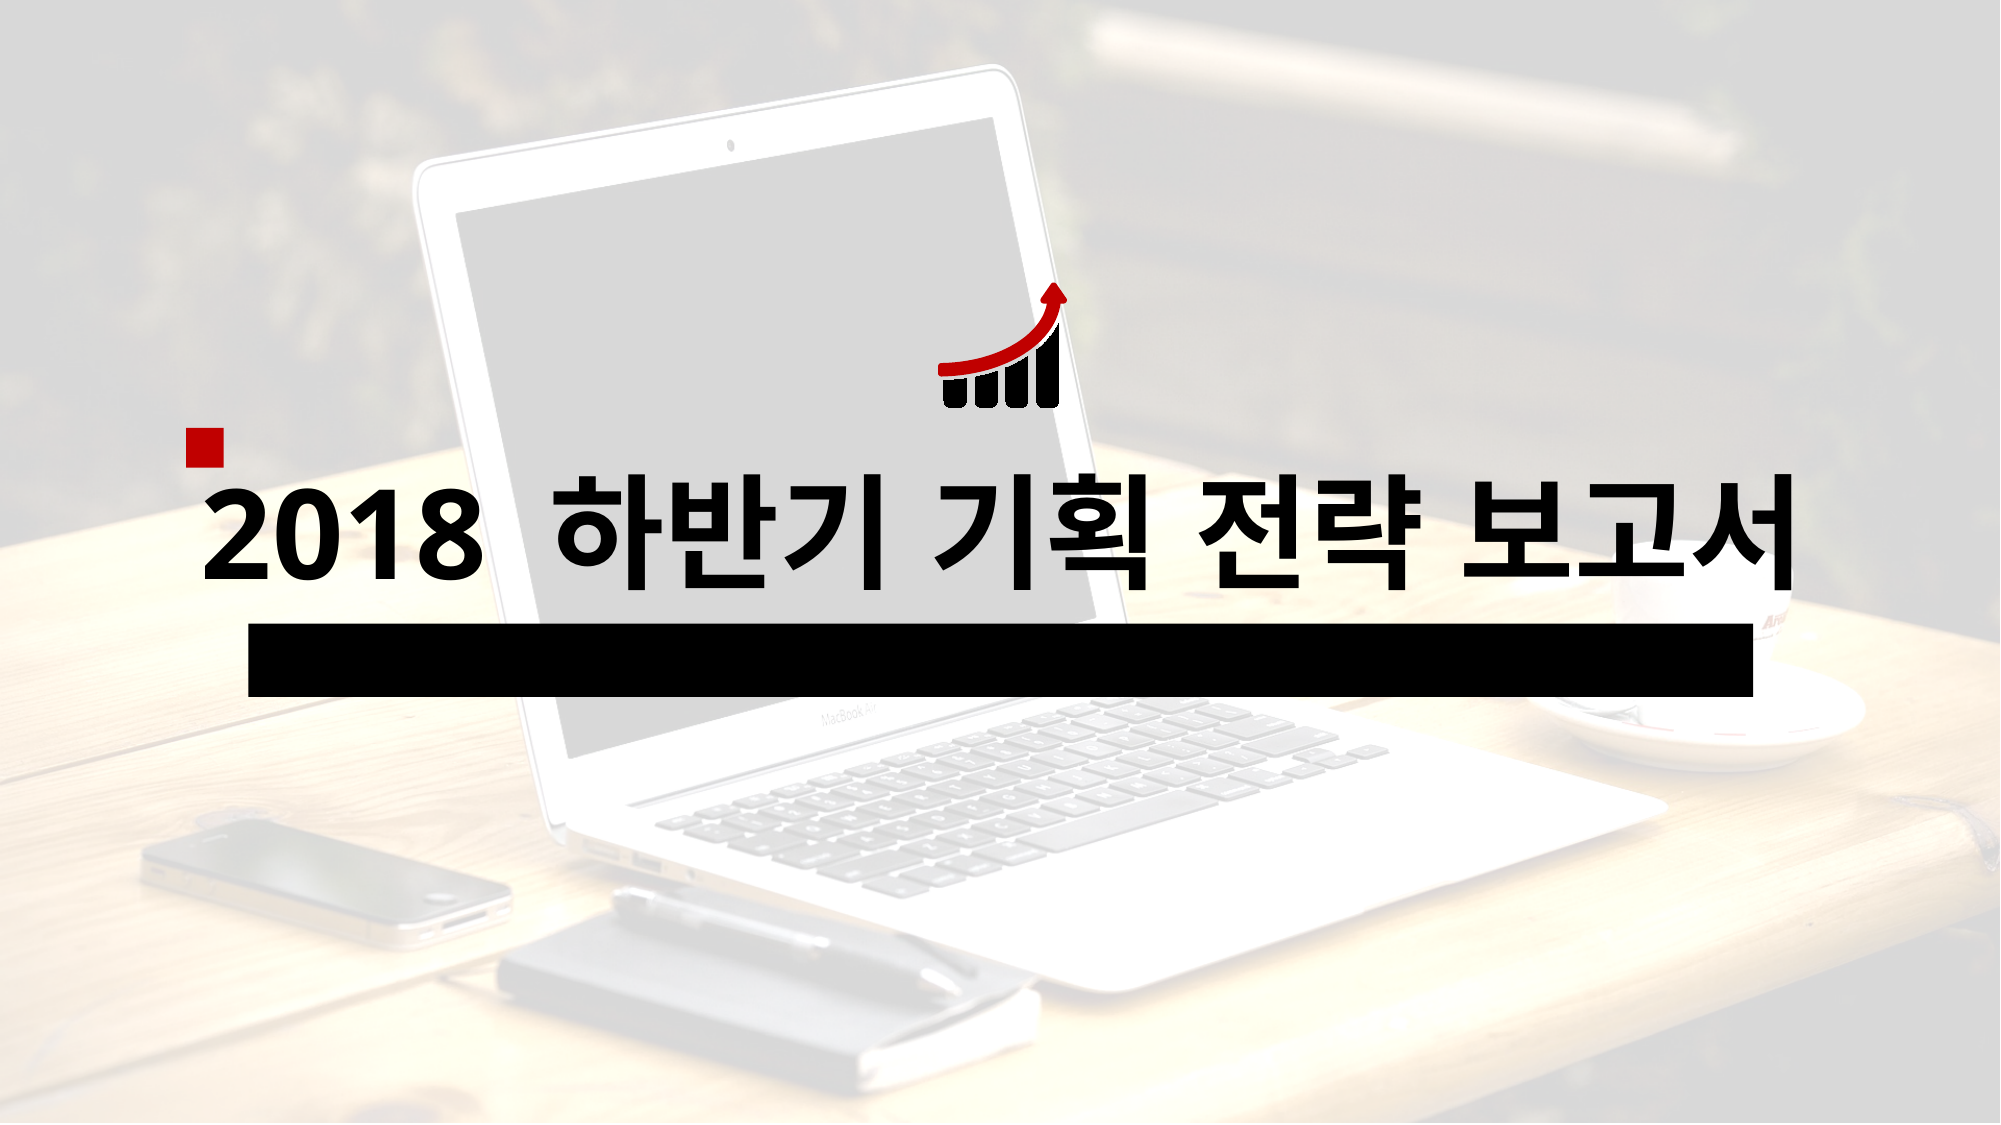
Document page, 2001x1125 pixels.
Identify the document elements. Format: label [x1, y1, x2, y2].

text_box [937, 282, 1067, 408]
picture [0, 0, 2000, 1123]
